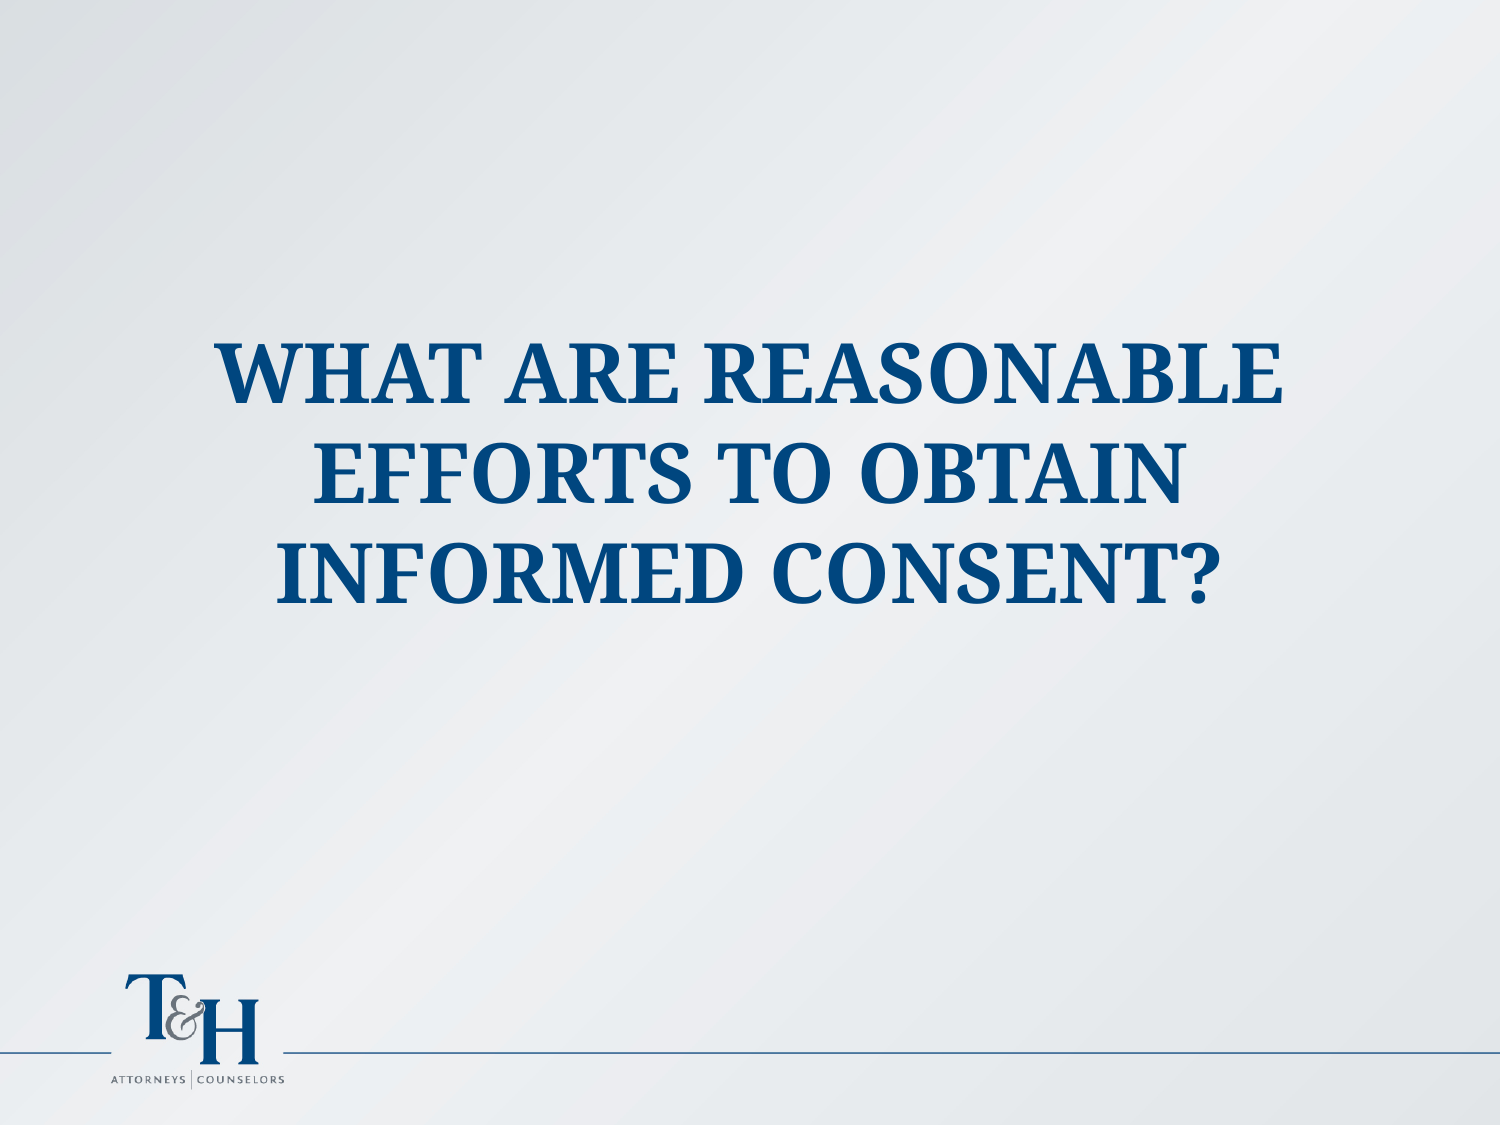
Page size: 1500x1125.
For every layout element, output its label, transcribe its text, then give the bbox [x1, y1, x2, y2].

title WHAT are reasonable efforts to obtain INFORMED CONSENT? [112, 312, 1388, 631]
picture [0, 0, 1500, 1125]
